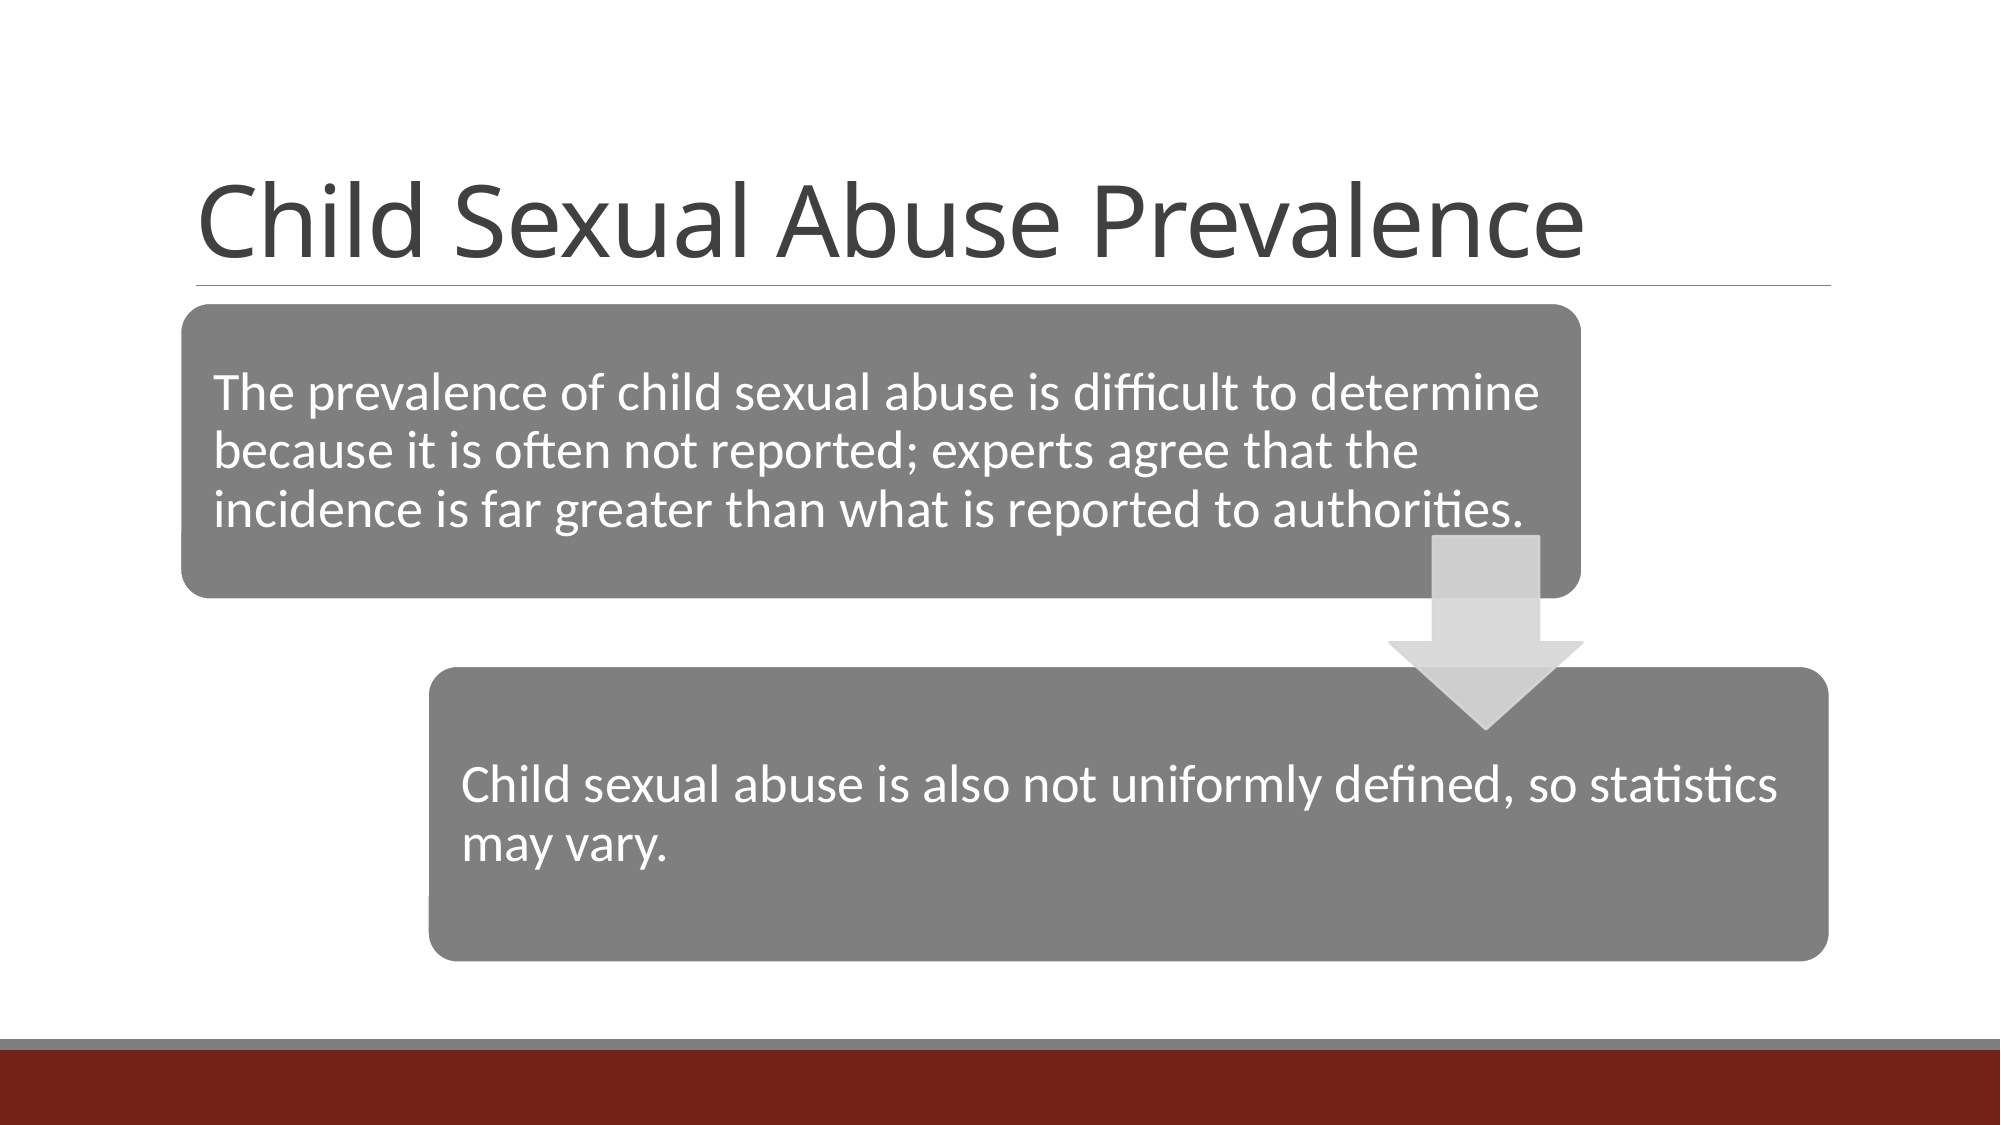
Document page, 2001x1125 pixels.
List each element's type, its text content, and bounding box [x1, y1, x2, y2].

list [179, 302, 1831, 964]
title Child Sexual Abuse Prevalence [180, 47, 1830, 285]
